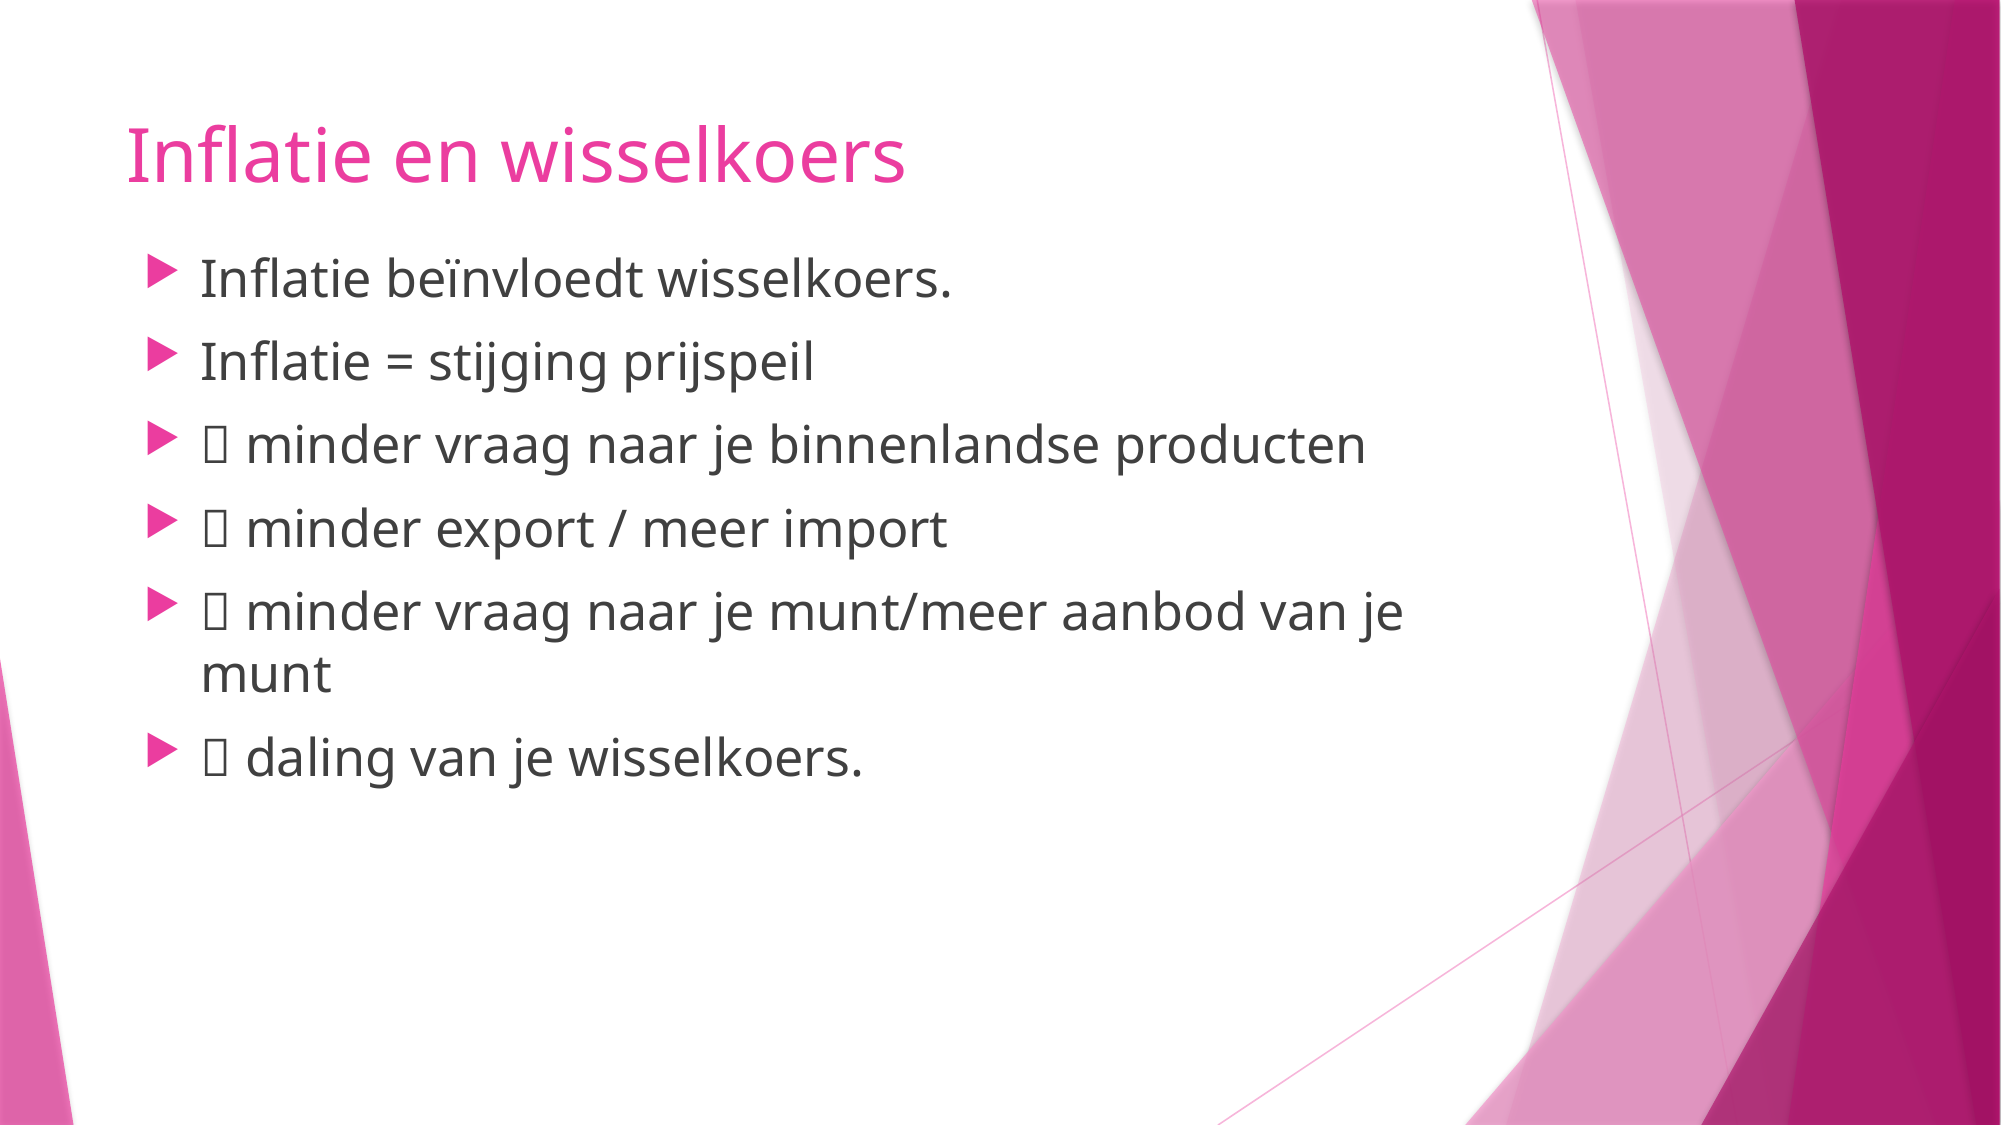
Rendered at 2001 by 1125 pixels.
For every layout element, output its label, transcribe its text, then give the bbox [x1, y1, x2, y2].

title Inflatie en wisselkoers [111, 99, 1522, 317]
list Inflatie beïnvloedt wisselkoers. Inflatie = stijging prijspeil  minder vraag naar je binnenlandse producten  minder export / meer import  minder vraag naar je munt/meer aanbod van je munt  daling van je wisselkoers. [128, 237, 1540, 875]
